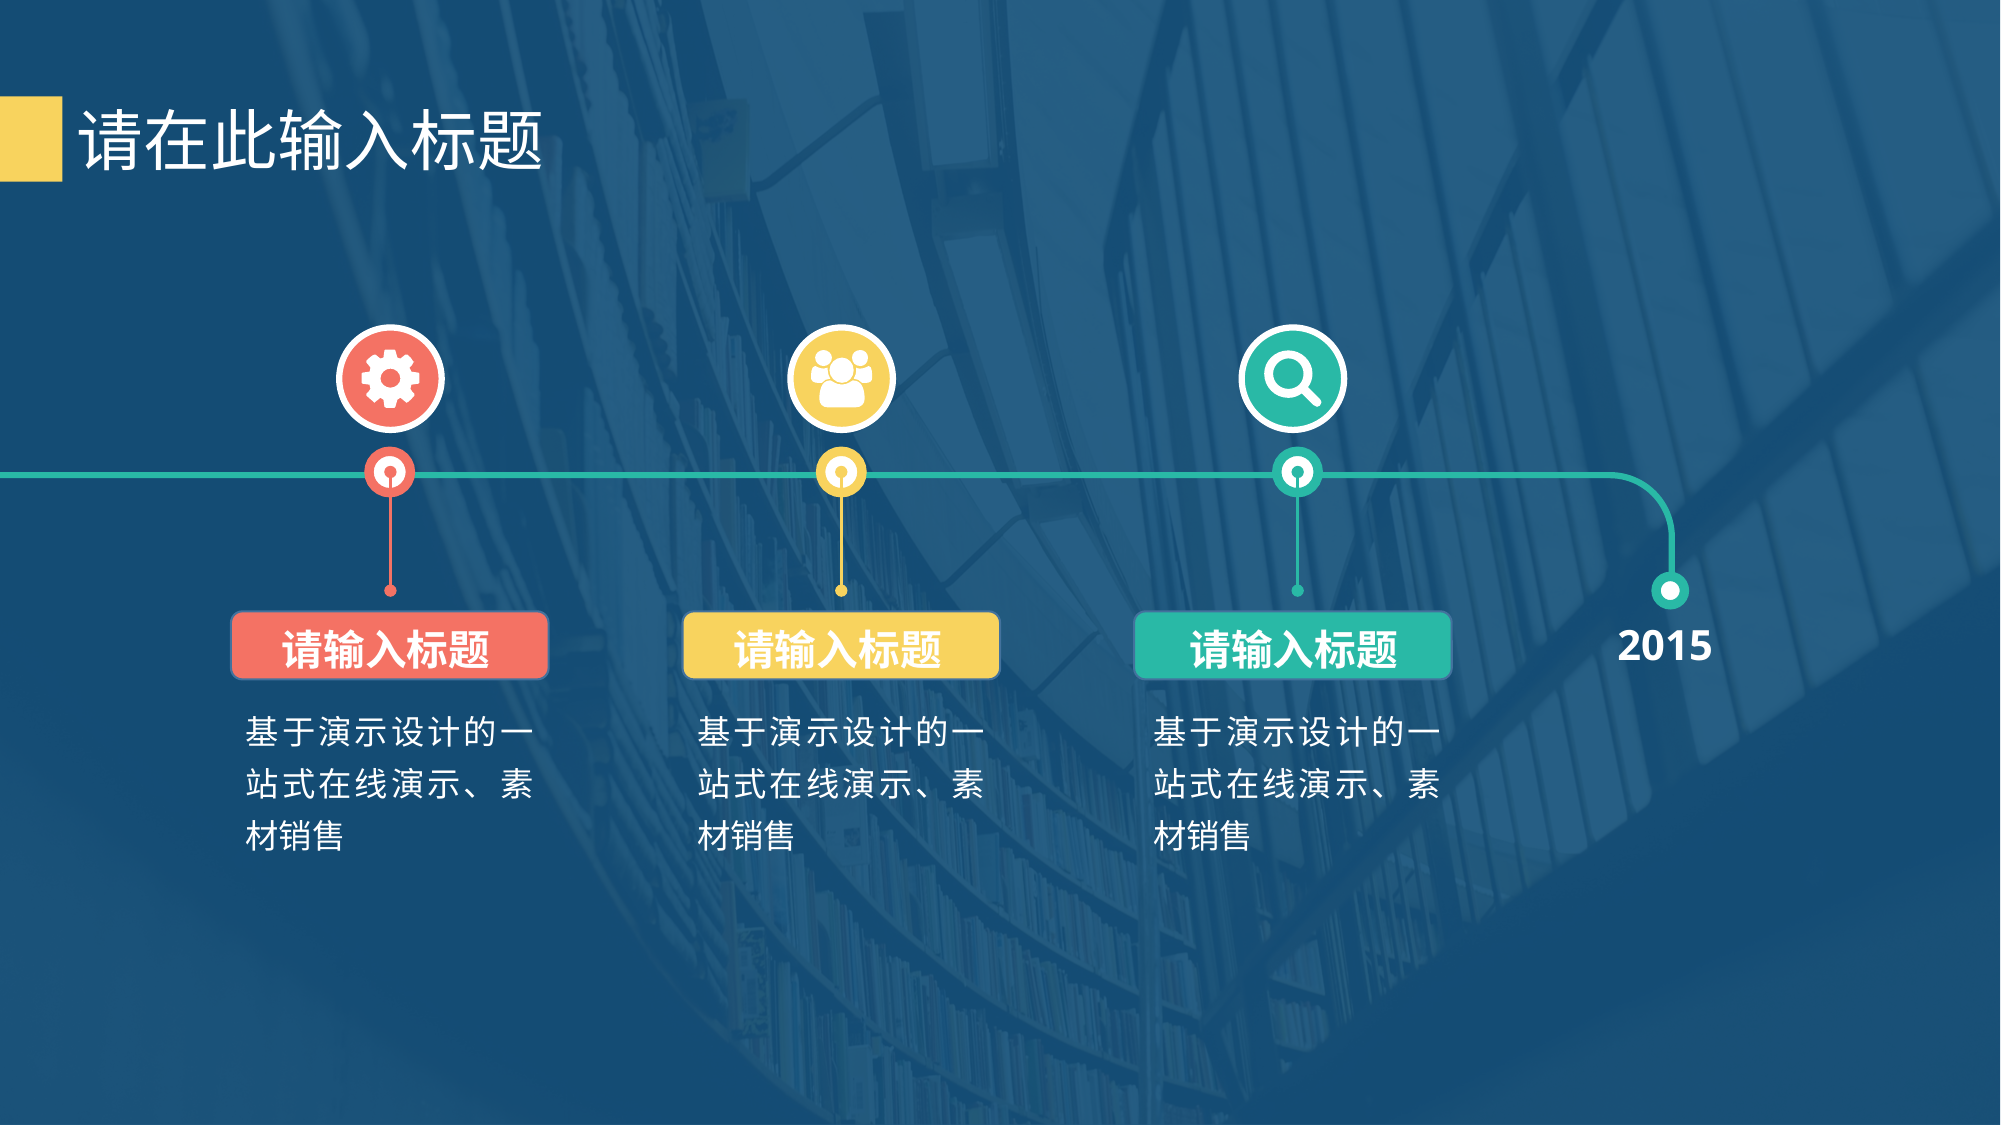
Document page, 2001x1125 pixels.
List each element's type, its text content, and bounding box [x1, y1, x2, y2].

text_box [862, 470, 1277, 480]
text_box [229, 610, 550, 681]
picture [0, 0, 2001, 1125]
text_box [411, 470, 820, 480]
text_box [0, 470, 369, 480]
text_box 基于演示设计的一站式在线演示、素材销售 [230, 692, 549, 863]
text_box [681, 610, 1002, 681]
text_box 请输入标题 [1174, 615, 1421, 681]
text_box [0, 96, 547, 182]
text_box 2015 [1602, 611, 1748, 677]
text_box 基于演示设计的一站式在线演示、素材销售 [1138, 692, 1457, 863]
text_box 请输入标题 [266, 615, 513, 681]
text_box [1655, 575, 1686, 606]
text_box 请输入标题 [718, 615, 965, 681]
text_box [790, 327, 893, 430]
text_box 基于演示设计的一站式在线演示、素材销售 [682, 692, 1001, 863]
text_box [1133, 610, 1453, 681]
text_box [339, 327, 442, 430]
text_box [819, 450, 864, 494]
text_box [1275, 450, 1320, 494]
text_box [1241, 327, 1345, 430]
text_box [367, 450, 412, 494]
text_box [1318, 470, 1676, 576]
